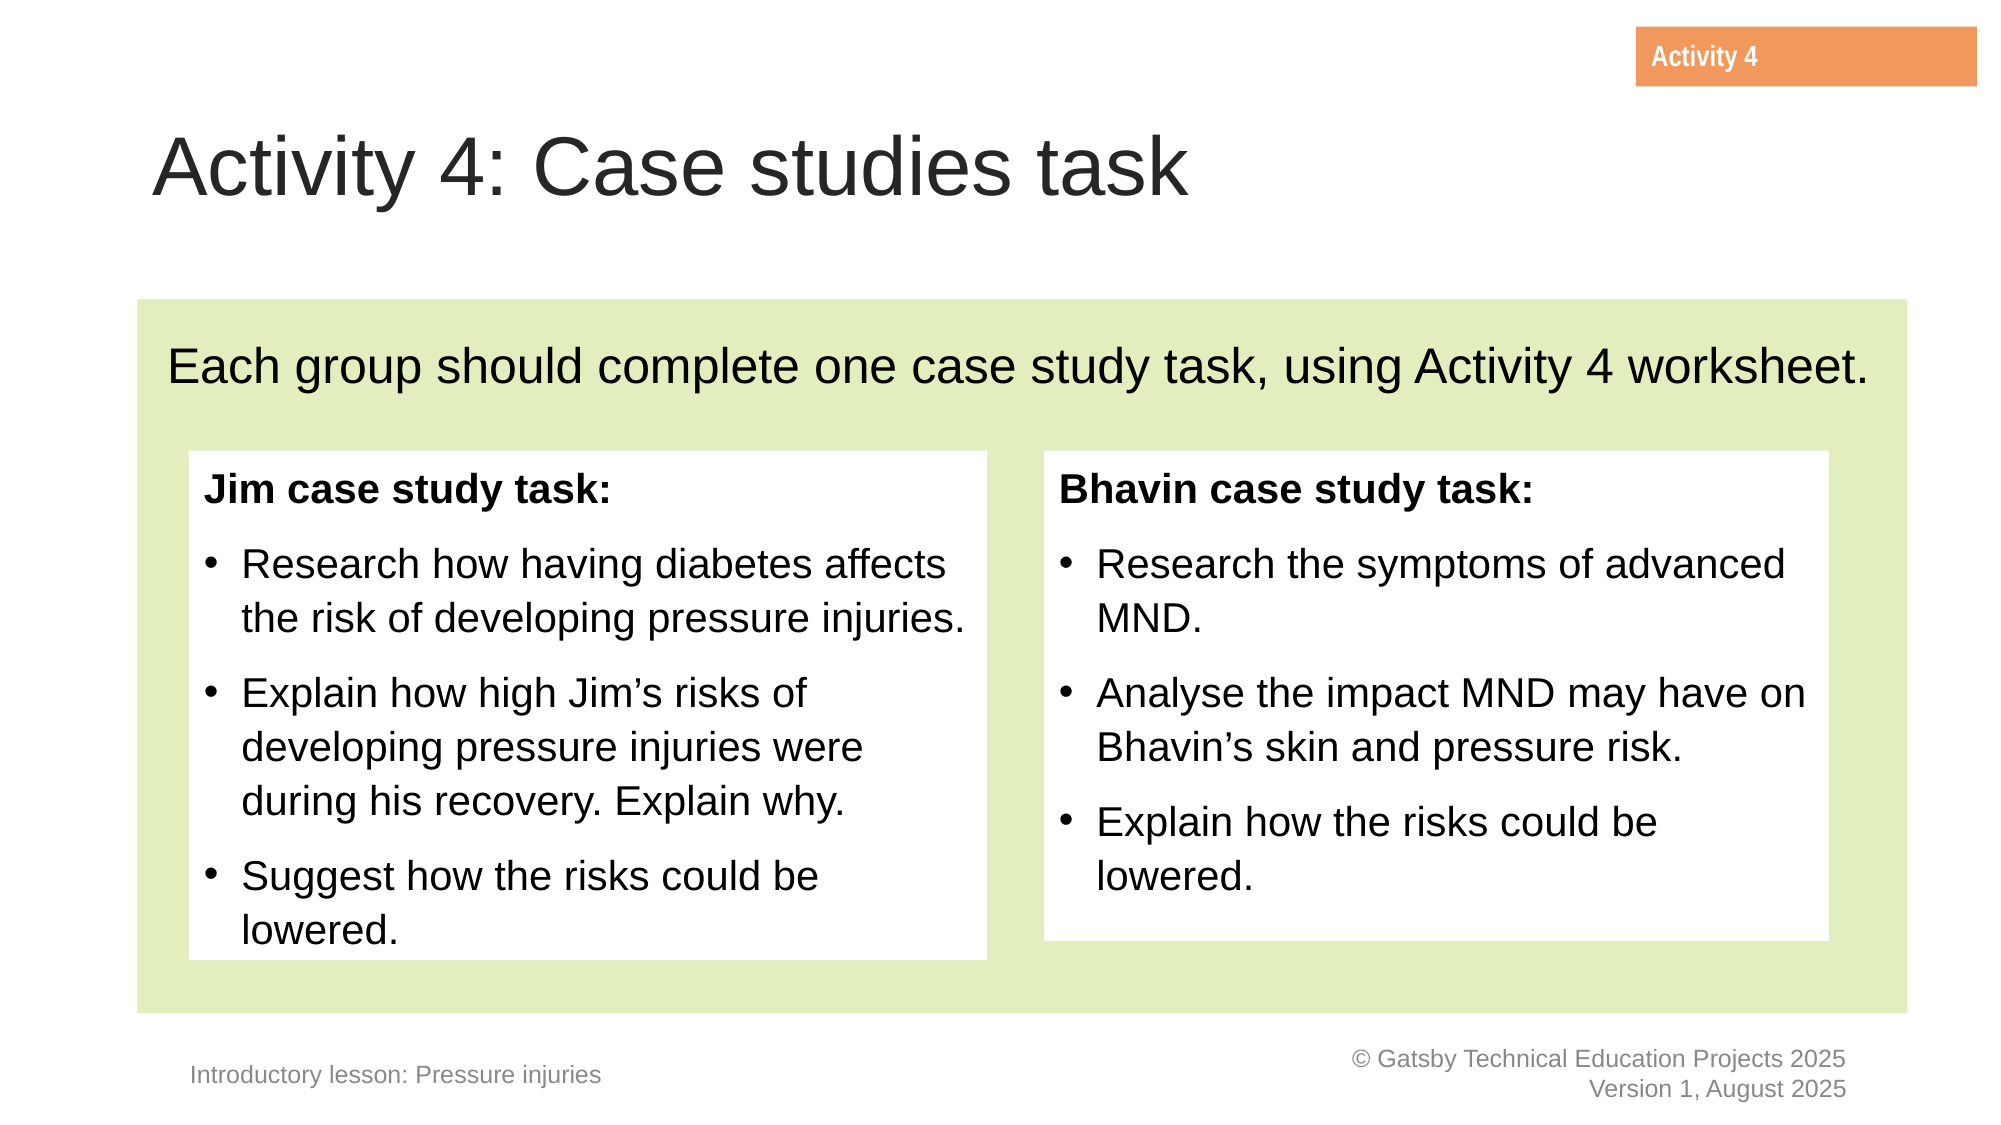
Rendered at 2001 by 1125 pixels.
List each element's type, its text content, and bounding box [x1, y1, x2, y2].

list Activity 4 [1636, 26, 1977, 87]
title Activity 4: Case studies task [137, 59, 1863, 278]
list Introductory lesson: Pressure injuries [137, 1042, 829, 1103]
text_box Jim case study task: Research how having diabetes affects the risk of developing pressure injuries. Explain how high Jim’s risks of developing pressure injuries were during his recovery. Explain why. Suggest how the risks could be lowered. [188, 450, 988, 961]
list Each group should complete one case study task, using Activity 4 worksheet. [137, 299, 1908, 1014]
text_box Bhavin case study task: Research the symptoms of advanced MND. Analyse the impact MND may have on Bhavin’s skin and pressure risk. Explain how the risks could be lowered. [1044, 450, 1829, 941]
text_box [761, 488, 1544, 1014]
